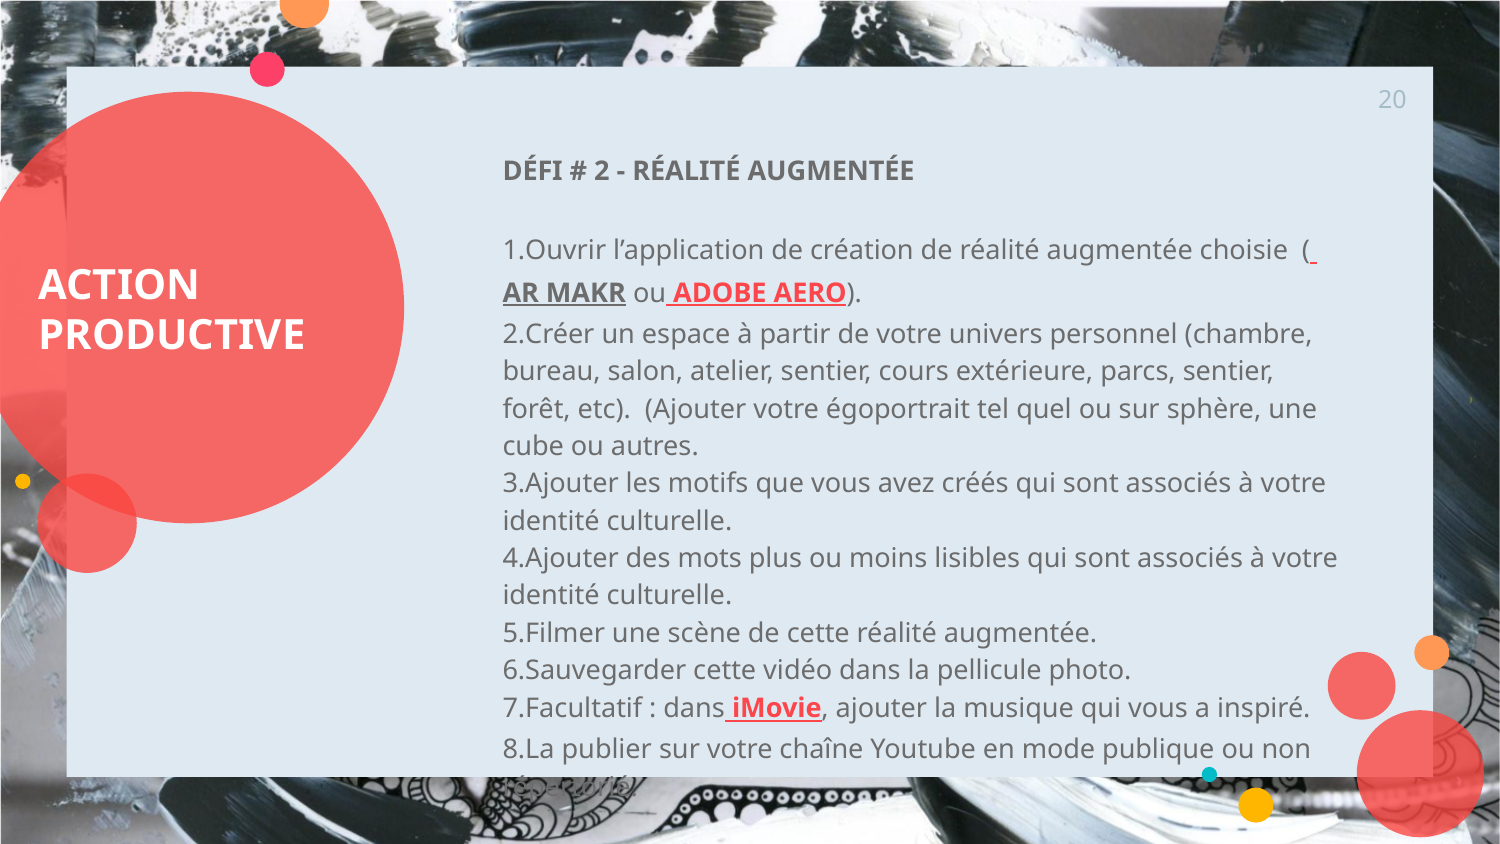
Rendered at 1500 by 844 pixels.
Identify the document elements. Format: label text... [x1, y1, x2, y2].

list DÉFI # 2 - RÉALITÉ AUGMENTÉE Ouvrir l’application de création de réalité augmentée choisie ( AR MAKR ou ADOBE AERO). Créer un espace à partir de votre univers personnel (chambre, bureau, salon, atelier, sentier, cours extérieure, parcs, sentier, forêt, etc). (Ajouter votre égoportrait tel quel ou sur sphère, une cube ou autres. Ajouter les motifs que vous avez créés qui sont associés à votre identité culturelle. Ajouter des mots plus ou moins lisibles qui sont associés à votre identité culturelle. Filmer une scène de cette réalité augmentée. Sauvegarder cette vidéo dans la pellicule photo. Facultatif : dans iMovie, ajouter la musique qui vous a inspiré. La publier sur votre chaîne Youtube en mode publique ou non répertorié. [455, 133, 1363, 646]
picture [2, 2, 1500, 844]
title ACTION PRODUCTIVE [23, 91, 375, 524]
slide_number ‹#› [1331, 68, 1422, 134]
